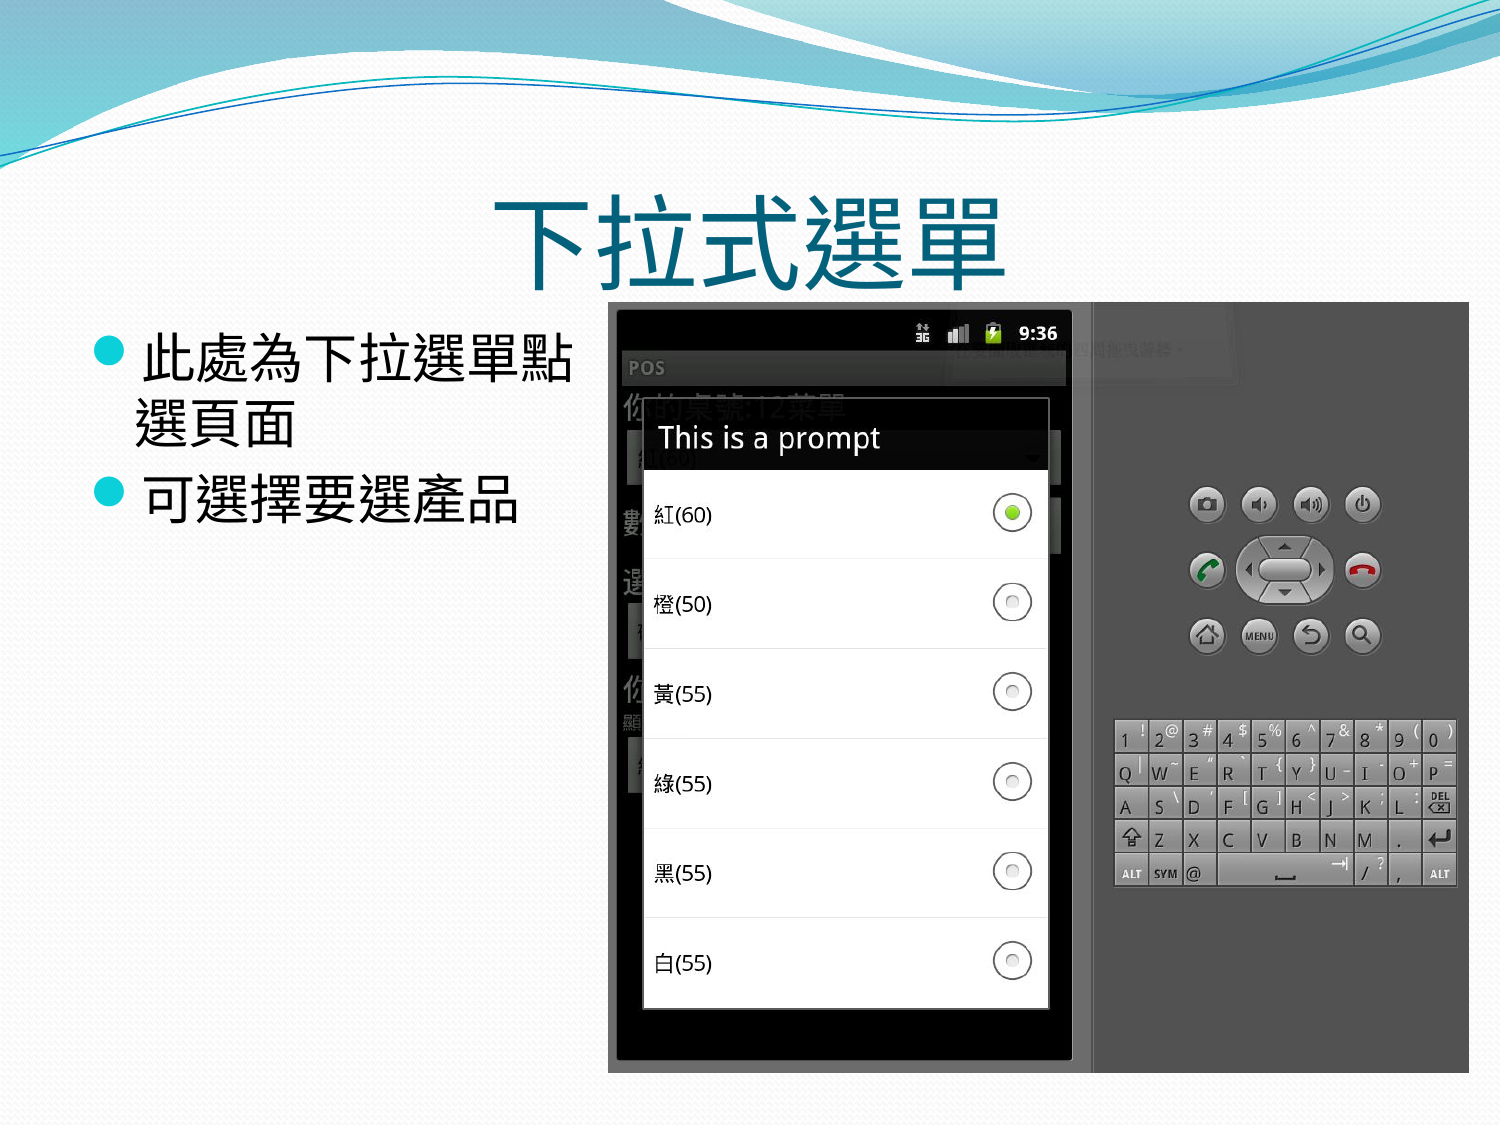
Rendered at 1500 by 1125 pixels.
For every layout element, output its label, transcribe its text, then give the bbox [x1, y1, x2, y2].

title 下拉式選單 [75, 115, 1425, 303]
picture [608, 302, 1469, 1074]
list 此處為下拉選單點選頁面 可選擇要選產品 [75, 317, 597, 1038]
